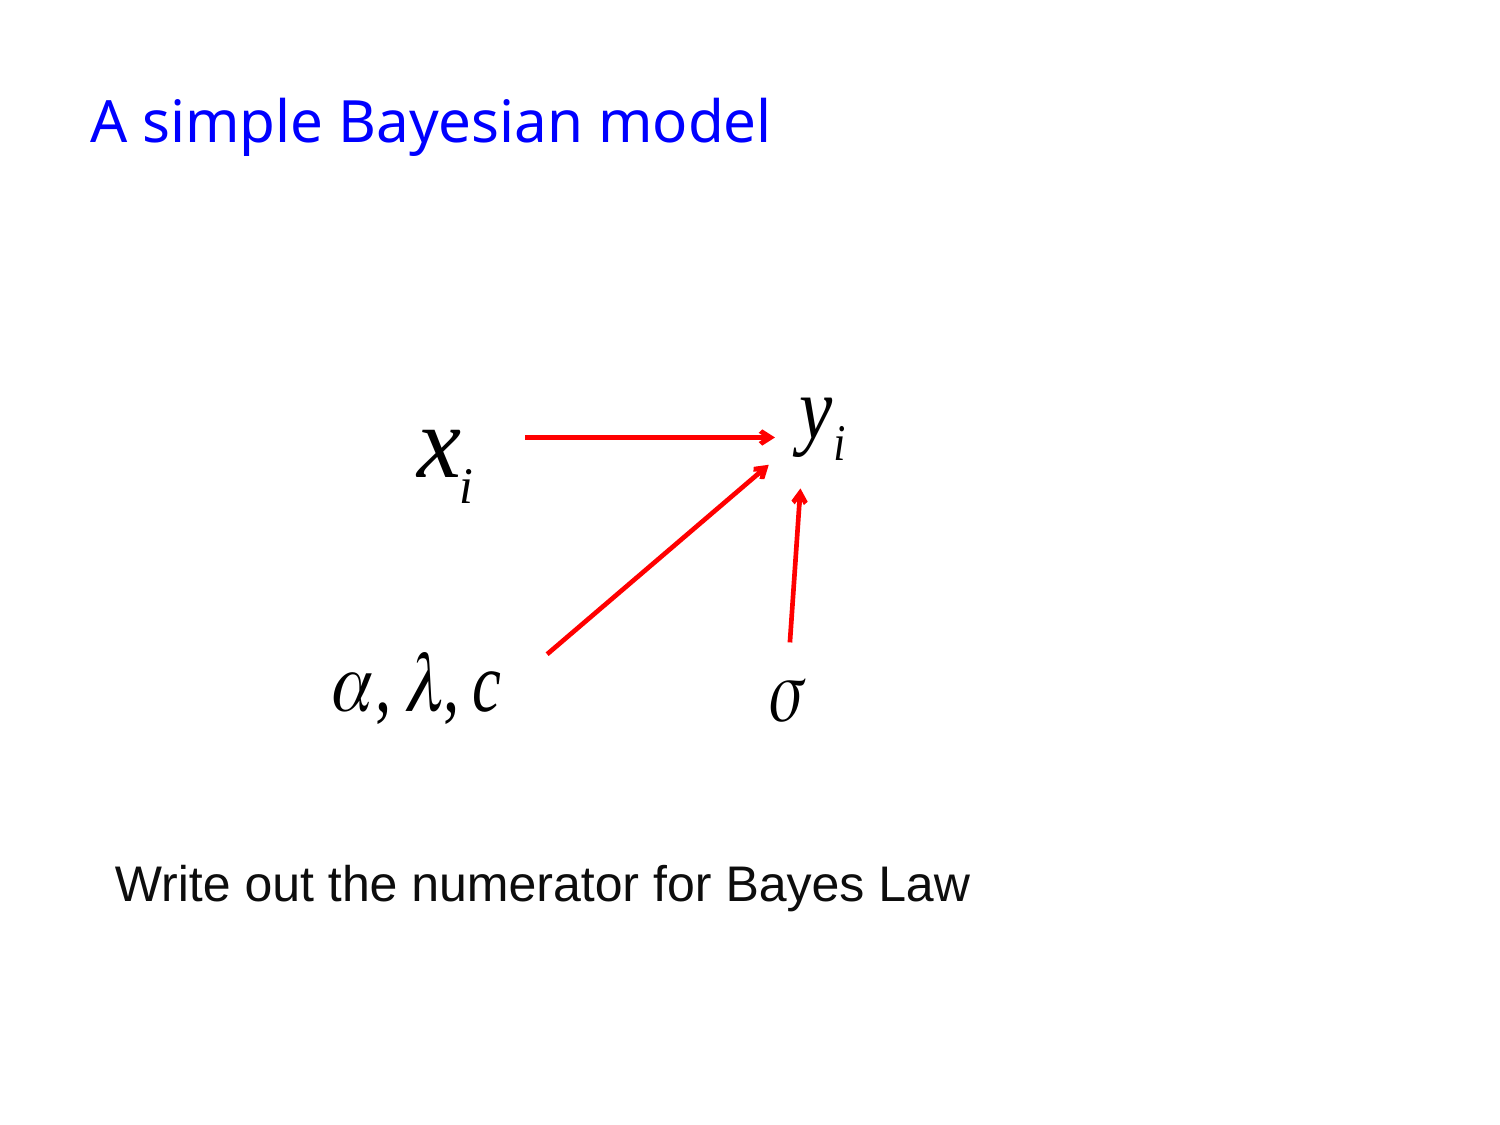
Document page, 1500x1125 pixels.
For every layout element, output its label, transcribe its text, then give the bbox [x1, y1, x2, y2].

text_box Write out the numerator for Bayes Law [99, 787, 1450, 975]
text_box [399, 381, 493, 522]
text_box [546, 464, 769, 655]
title A simple Bayesian model [75, 24, 1425, 213]
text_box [324, 639, 511, 749]
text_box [762, 662, 817, 744]
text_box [789, 488, 801, 643]
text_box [781, 349, 863, 483]
